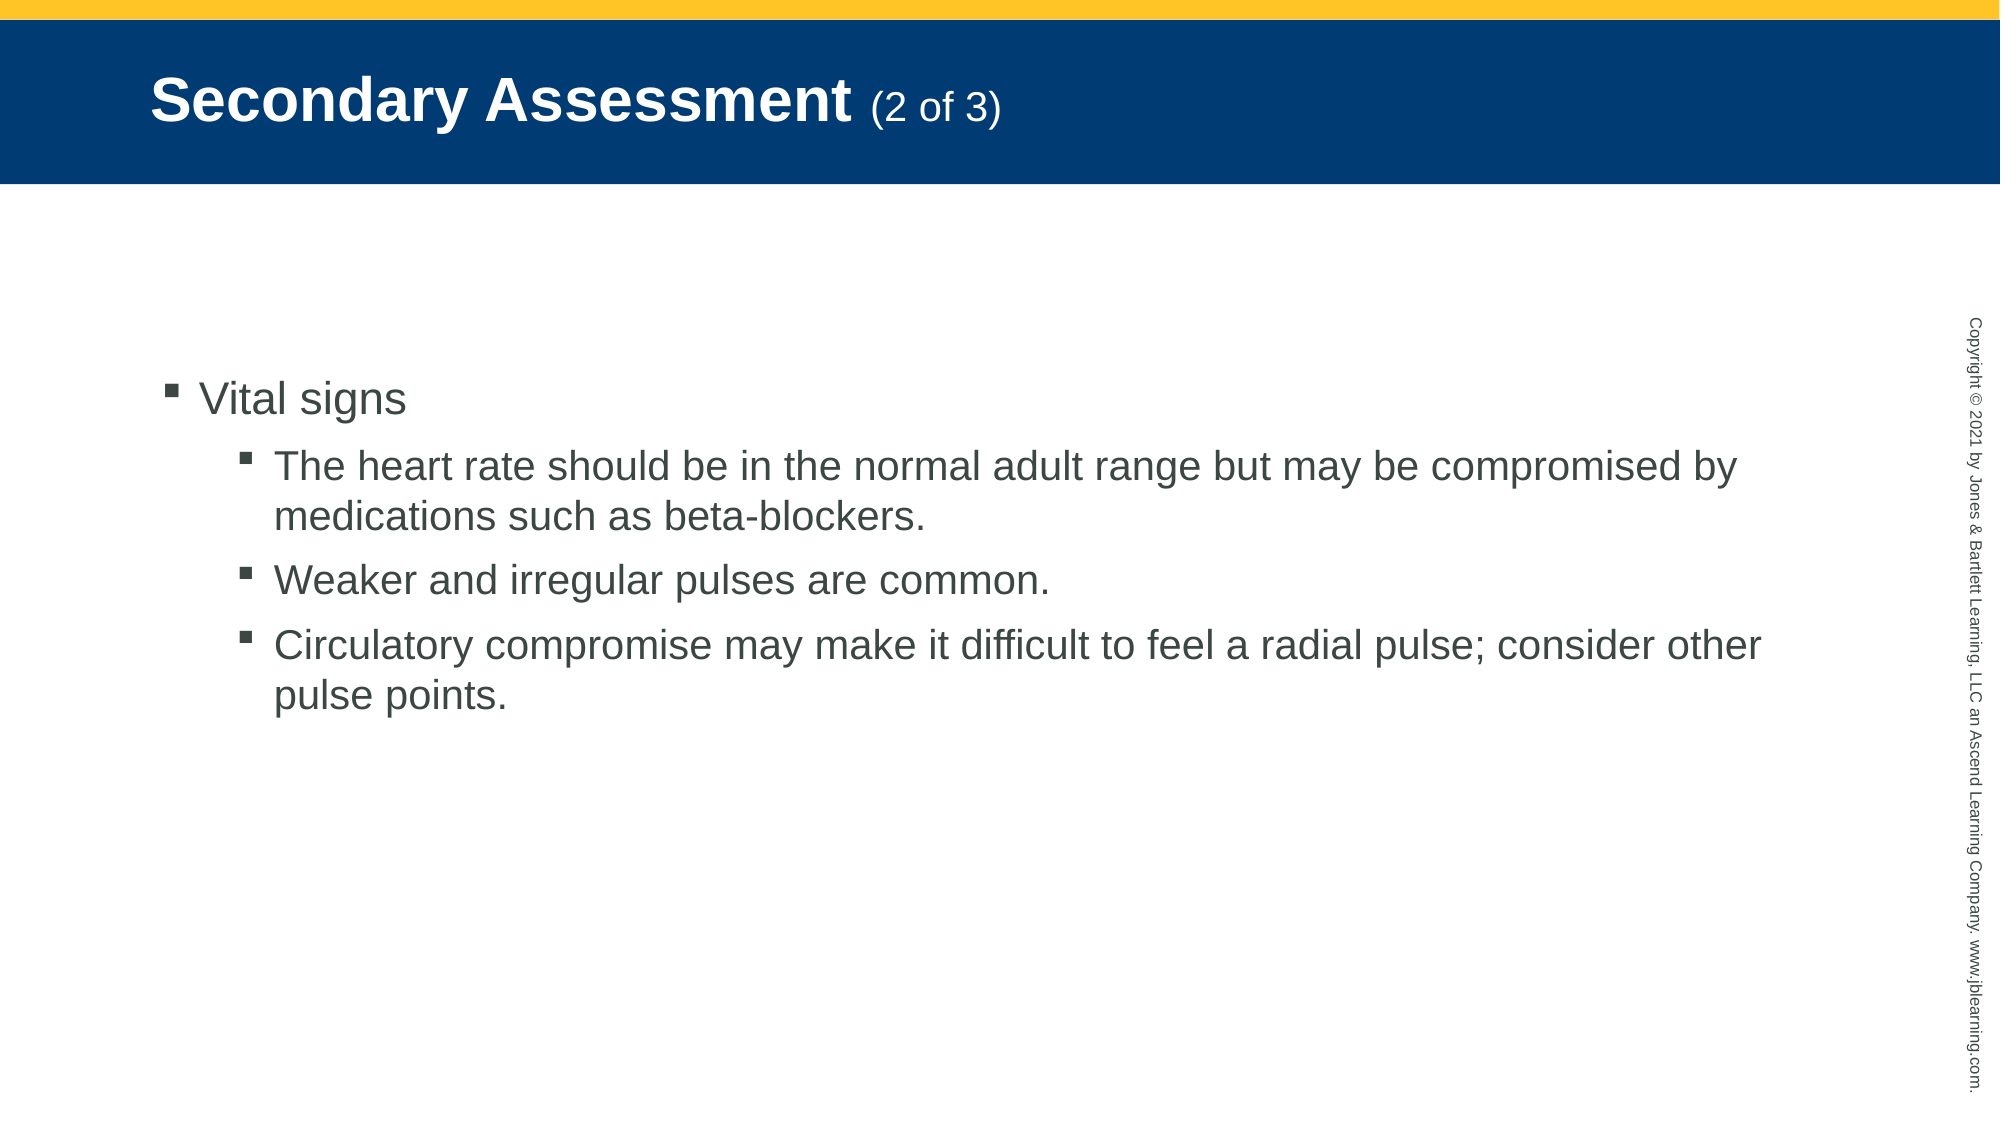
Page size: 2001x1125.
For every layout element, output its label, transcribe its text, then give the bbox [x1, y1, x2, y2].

title Secondary Assessment (2 of 3) [0, 19, 2000, 185]
list Vital signs The heart rate should be in the normal adult range but may be compromised by medications such as beta-blockers. Weaker and irregular pulses are common. Circulatory compromise may make it difficult to feel a radial pulse; consider other pulse points. [146, 361, 1859, 1016]
